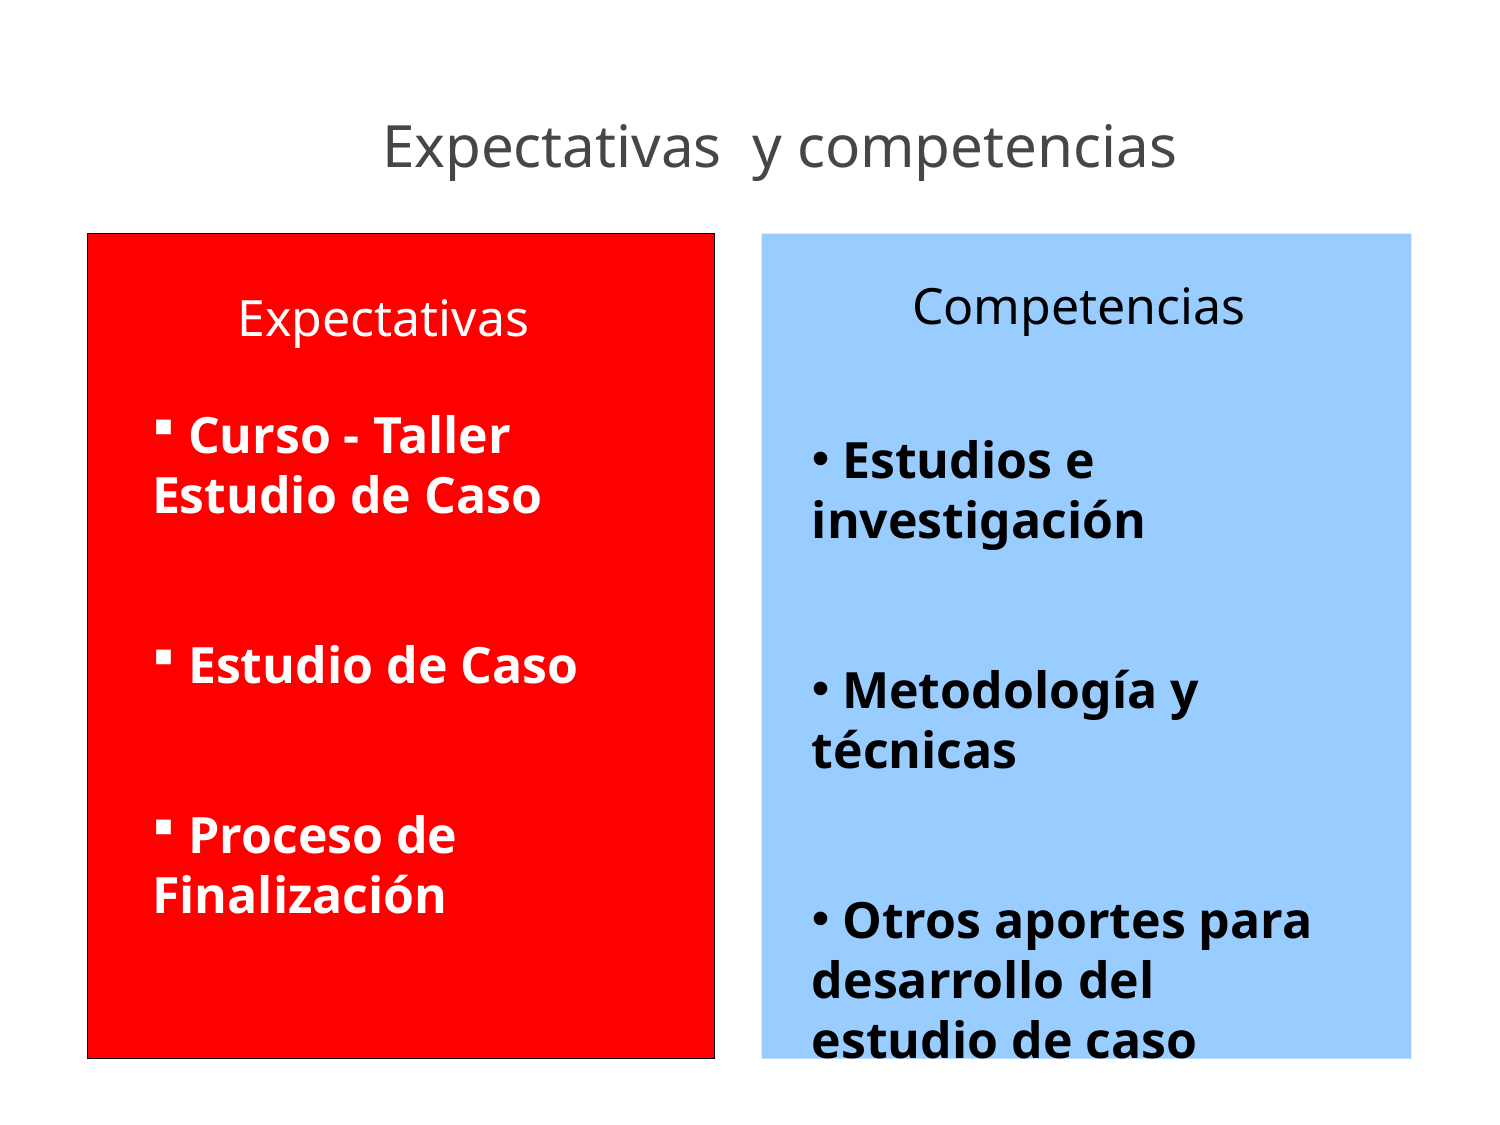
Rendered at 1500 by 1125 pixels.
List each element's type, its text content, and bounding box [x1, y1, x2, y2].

text_box Expectativas [171, 278, 597, 354]
text_box Competencias [891, 267, 1267, 342]
text_box [761, 233, 1412, 1059]
text_box Expectativas y competencias [159, 101, 1400, 187]
text_box [87, 233, 715, 1059]
text_box Estudios e investigación Metodología y técnicas Otros aportes para desarrollo del estudio de caso [797, 420, 1360, 1076]
text_box Curso - Taller Estudio de Caso Estudio de Caso Proceso de Finalización [137, 396, 680, 931]
